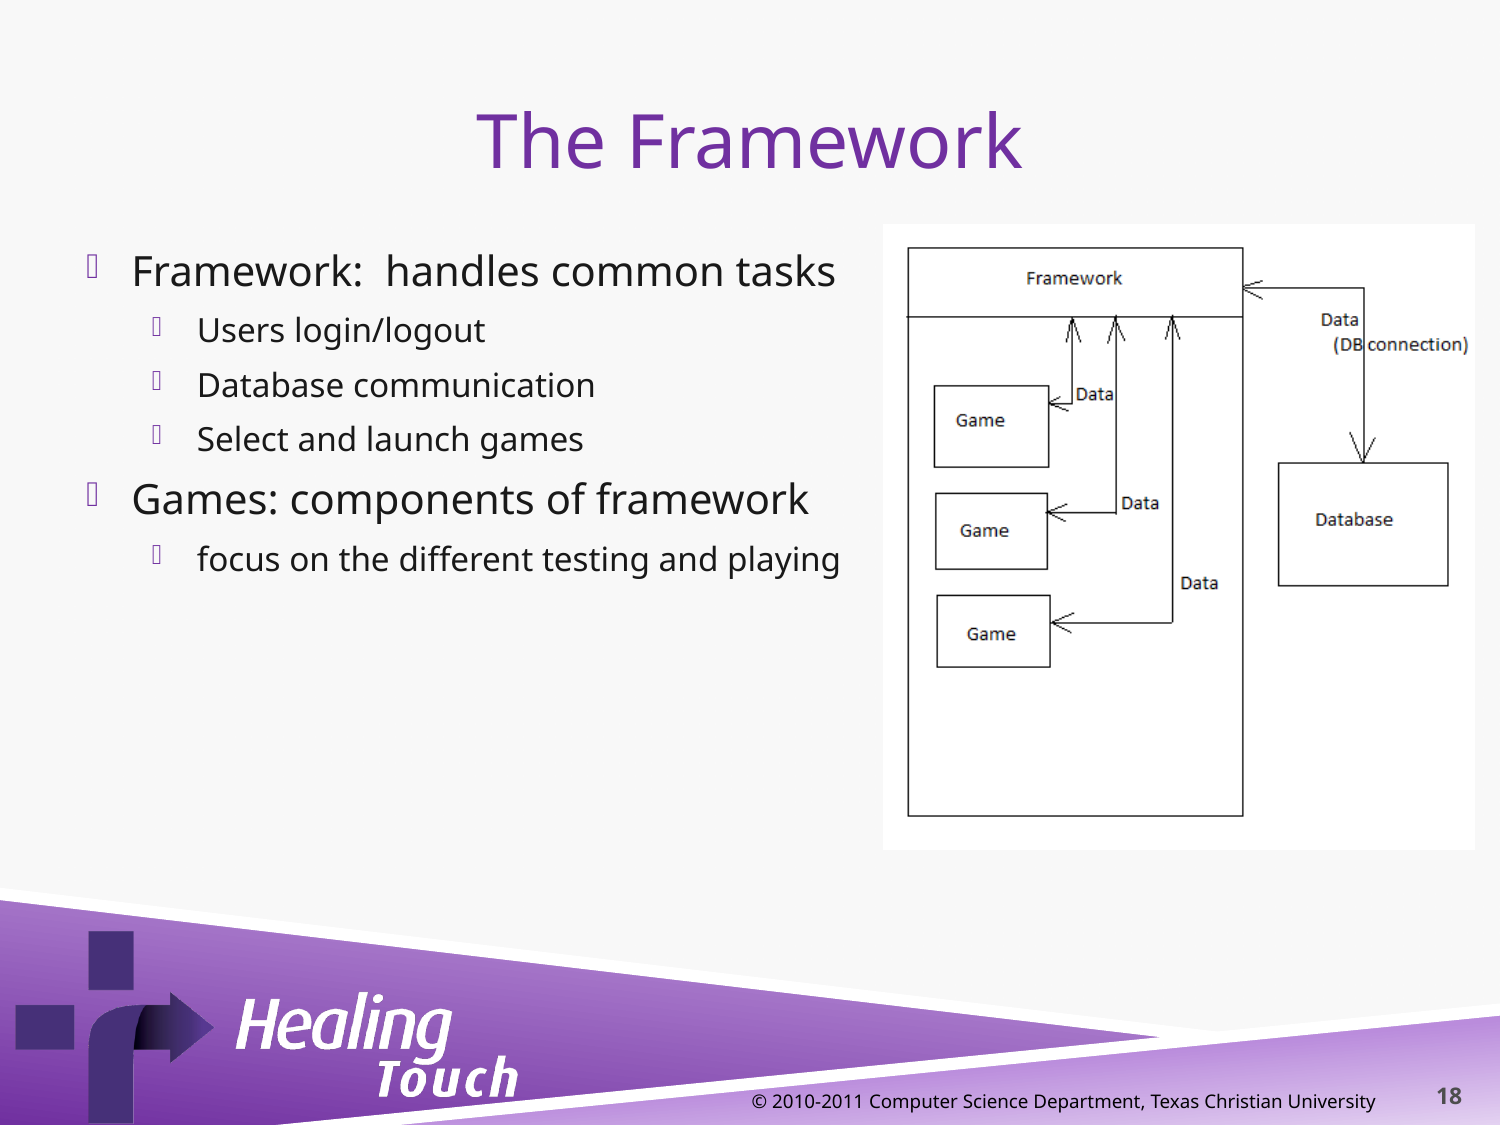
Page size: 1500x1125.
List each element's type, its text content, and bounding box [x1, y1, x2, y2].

picture [882, 224, 1476, 851]
title The Framework [112, 45, 1388, 233]
slide_number © 2010-2011 Computer Science Department, Texas Christian University [737, 1052, 1375, 1113]
list Framework: handles common tasks Users login/logout Database communication Select and launch games Games: components of framework focus on the different testing and playing [74, 237, 876, 851]
slide_number 18 [1387, 1052, 1463, 1113]
picture [7, 927, 525, 1125]
